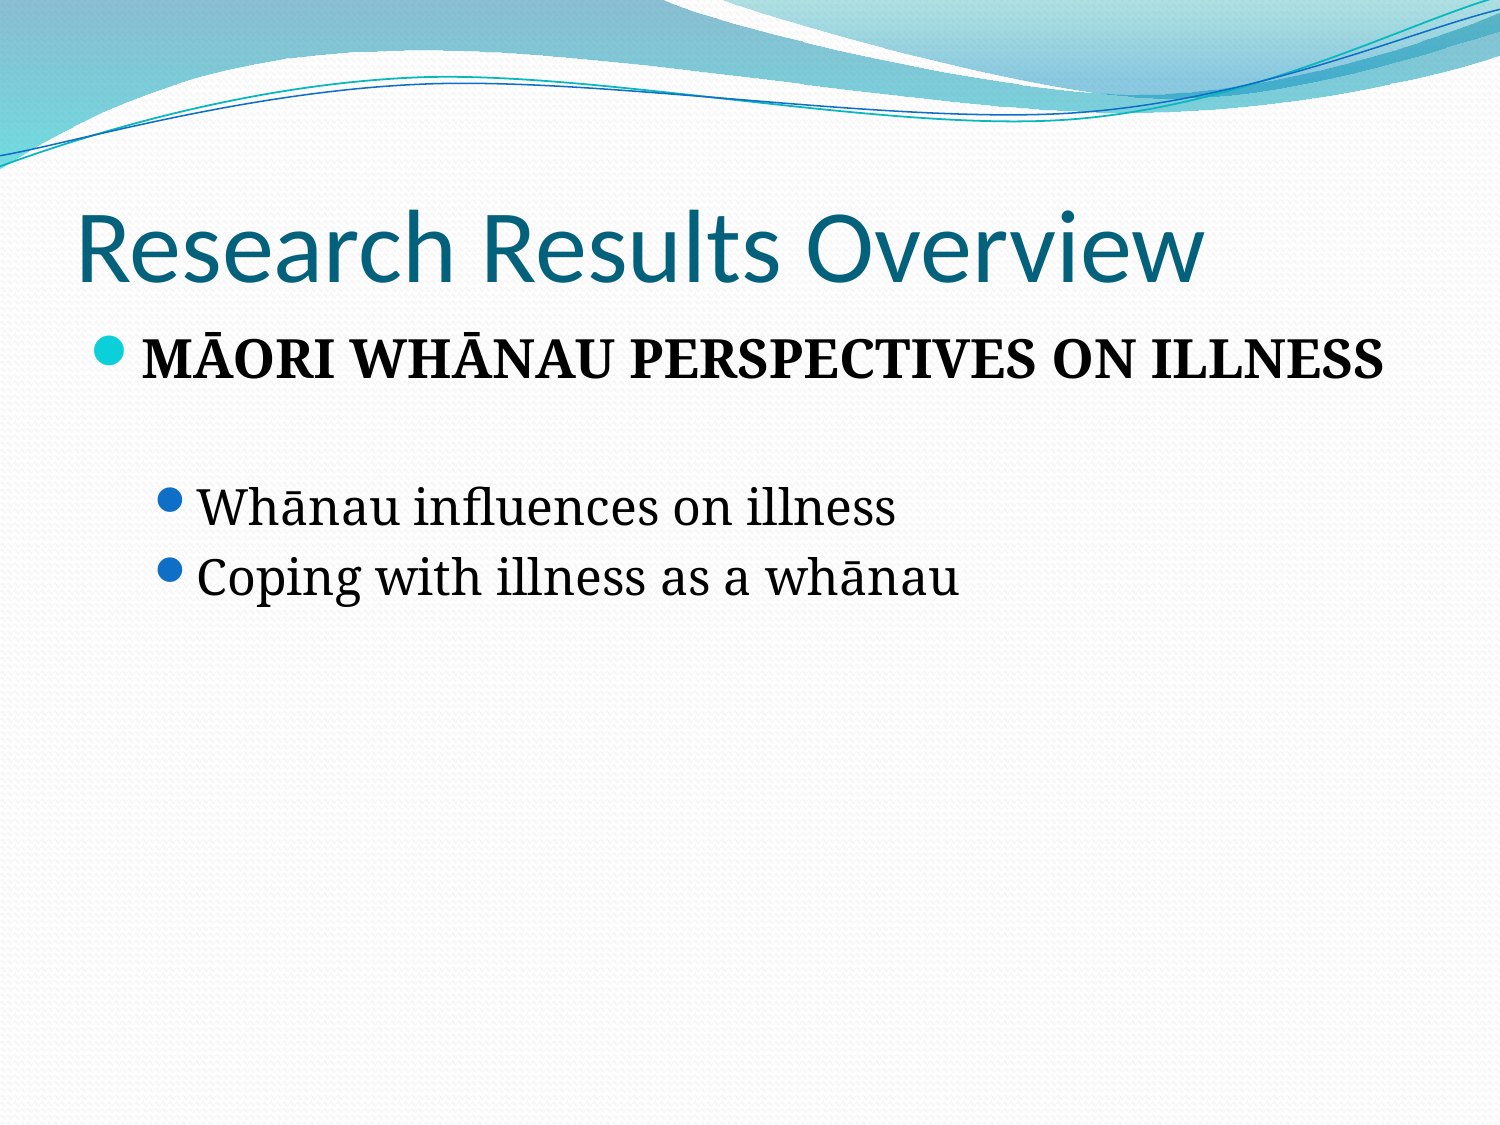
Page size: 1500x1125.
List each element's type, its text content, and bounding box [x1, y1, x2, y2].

list MĀORI WHĀNAU PERSPECTIVES ON ILLNESS Whānau influences on illness Coping with illness as a whānau [75, 317, 1425, 1038]
title Research Results Overview [75, 115, 1425, 303]
